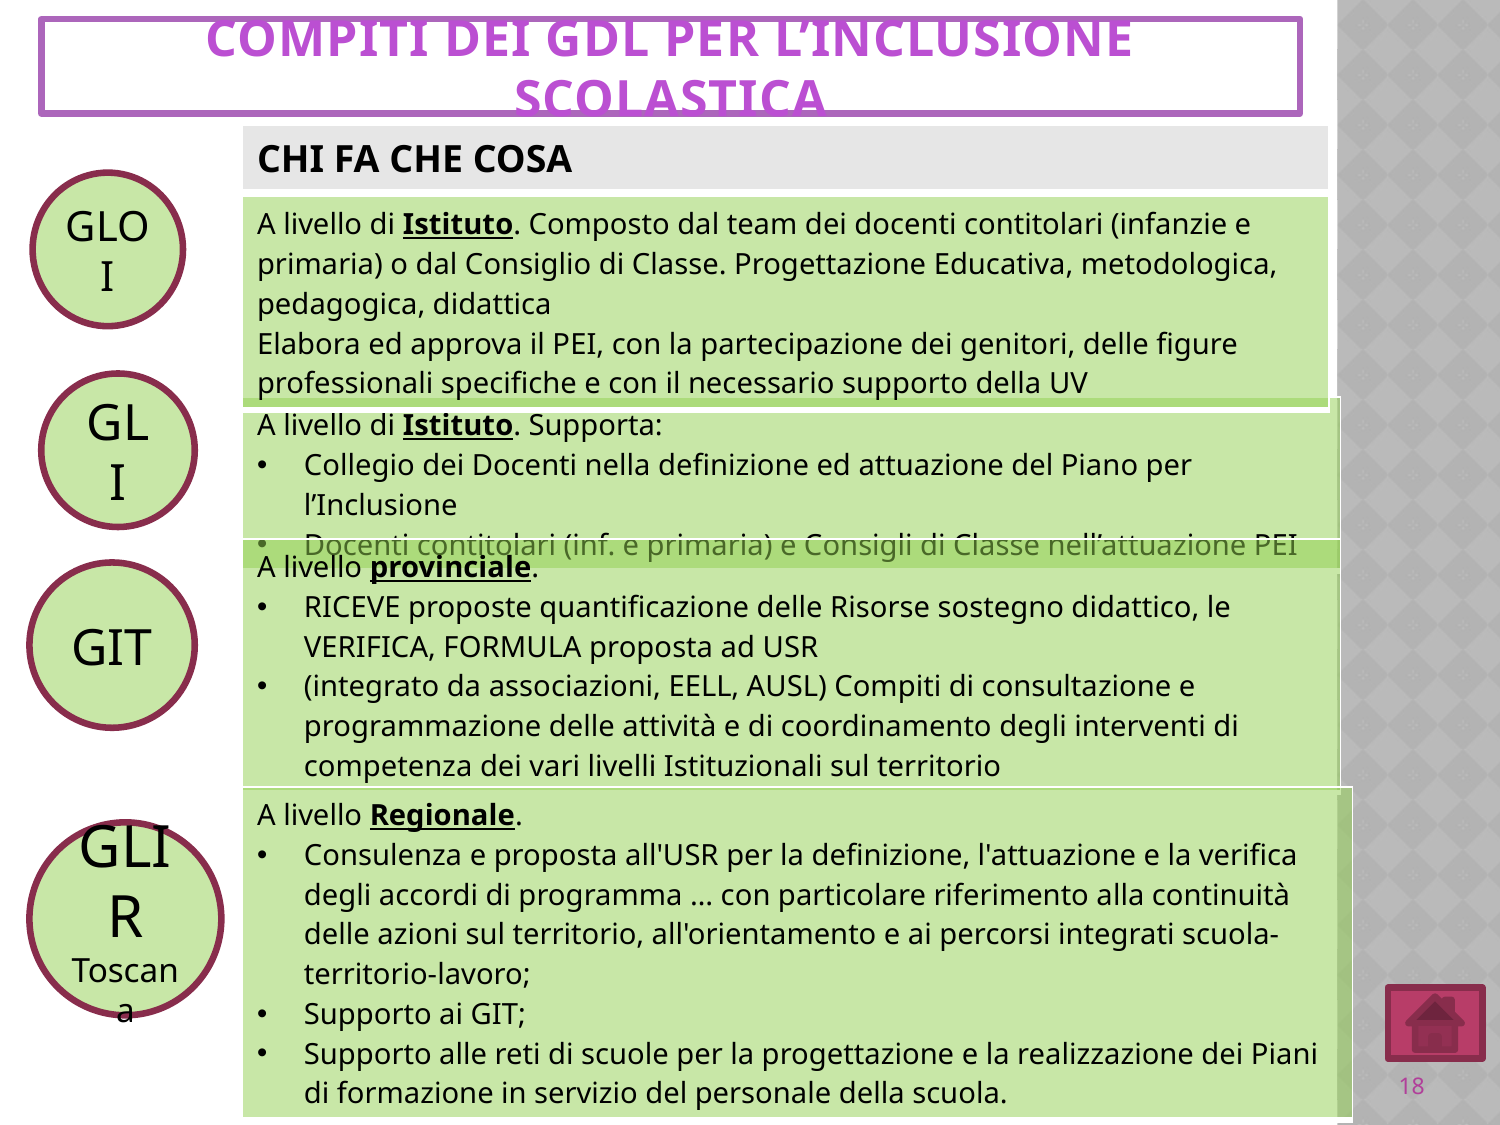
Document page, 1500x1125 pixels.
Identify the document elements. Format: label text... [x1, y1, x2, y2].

text_box GLI [37, 370, 199, 531]
text_box GLIR Toscana [26, 819, 225, 1019]
table_header A livello di Istituto. Composto dal team dei docenti contitolari (infanzie e primaria) o dal Consiglio di Classe. Progettazione Educativa, metodologica, pedagogica, didattica Elabora ed approva il PEI, con la partecipazione dei genitori, delle figure professionali specifiche e con il necessario supporto della UV [243, 197, 1328, 407]
text_box GLOI [29, 169, 187, 330]
table_header A livello provinciale. RICEVE proposte quantificazione delle Risorse sostegno didattico, le VERIFICA, FORMULA proposta ad USR (integrato da associazioni, EELL, AUSL) Compiti di consultazione e programmazione delle attività e di coordinamento degli interventi di competenza dei vari livelli Istituzionali sul territorio [243, 540, 1340, 786]
table_header CHI FA CHE COSA [243, 126, 1328, 189]
text_box COMPITI DEI GDL PER L’INCLUSIONE SCOLASTICA [38, 16, 1303, 117]
table_header A livello Regionale. Consulenza e proposta all'USR per la definizione, l'attuazione e la verifica degli accordi di programma … con particolare riferimento alla continuità delle azioni sul territorio, all'orientamento e ai percorsi integrati scuola-territorio-lavoro; Supporto ai GIT; Supporto alle reti di scuole per la progettazione e la realizzazione dei Piani di formazione in servizio del personale della scuola. [243, 788, 1352, 1117]
text_box GIT [26, 559, 199, 732]
table_header A livello di Istituto. Supporta: Collegio dei Docenti nella definizione ed attuazione del Piano per l’Inclusione Docenti contitolari (inf. e primaria) e Consigli di Classe nell’attuazione PEI [243, 398, 1340, 538]
text_box [1385, 984, 1486, 1062]
slide_number 18 [1353, 1042, 1425, 1103]
